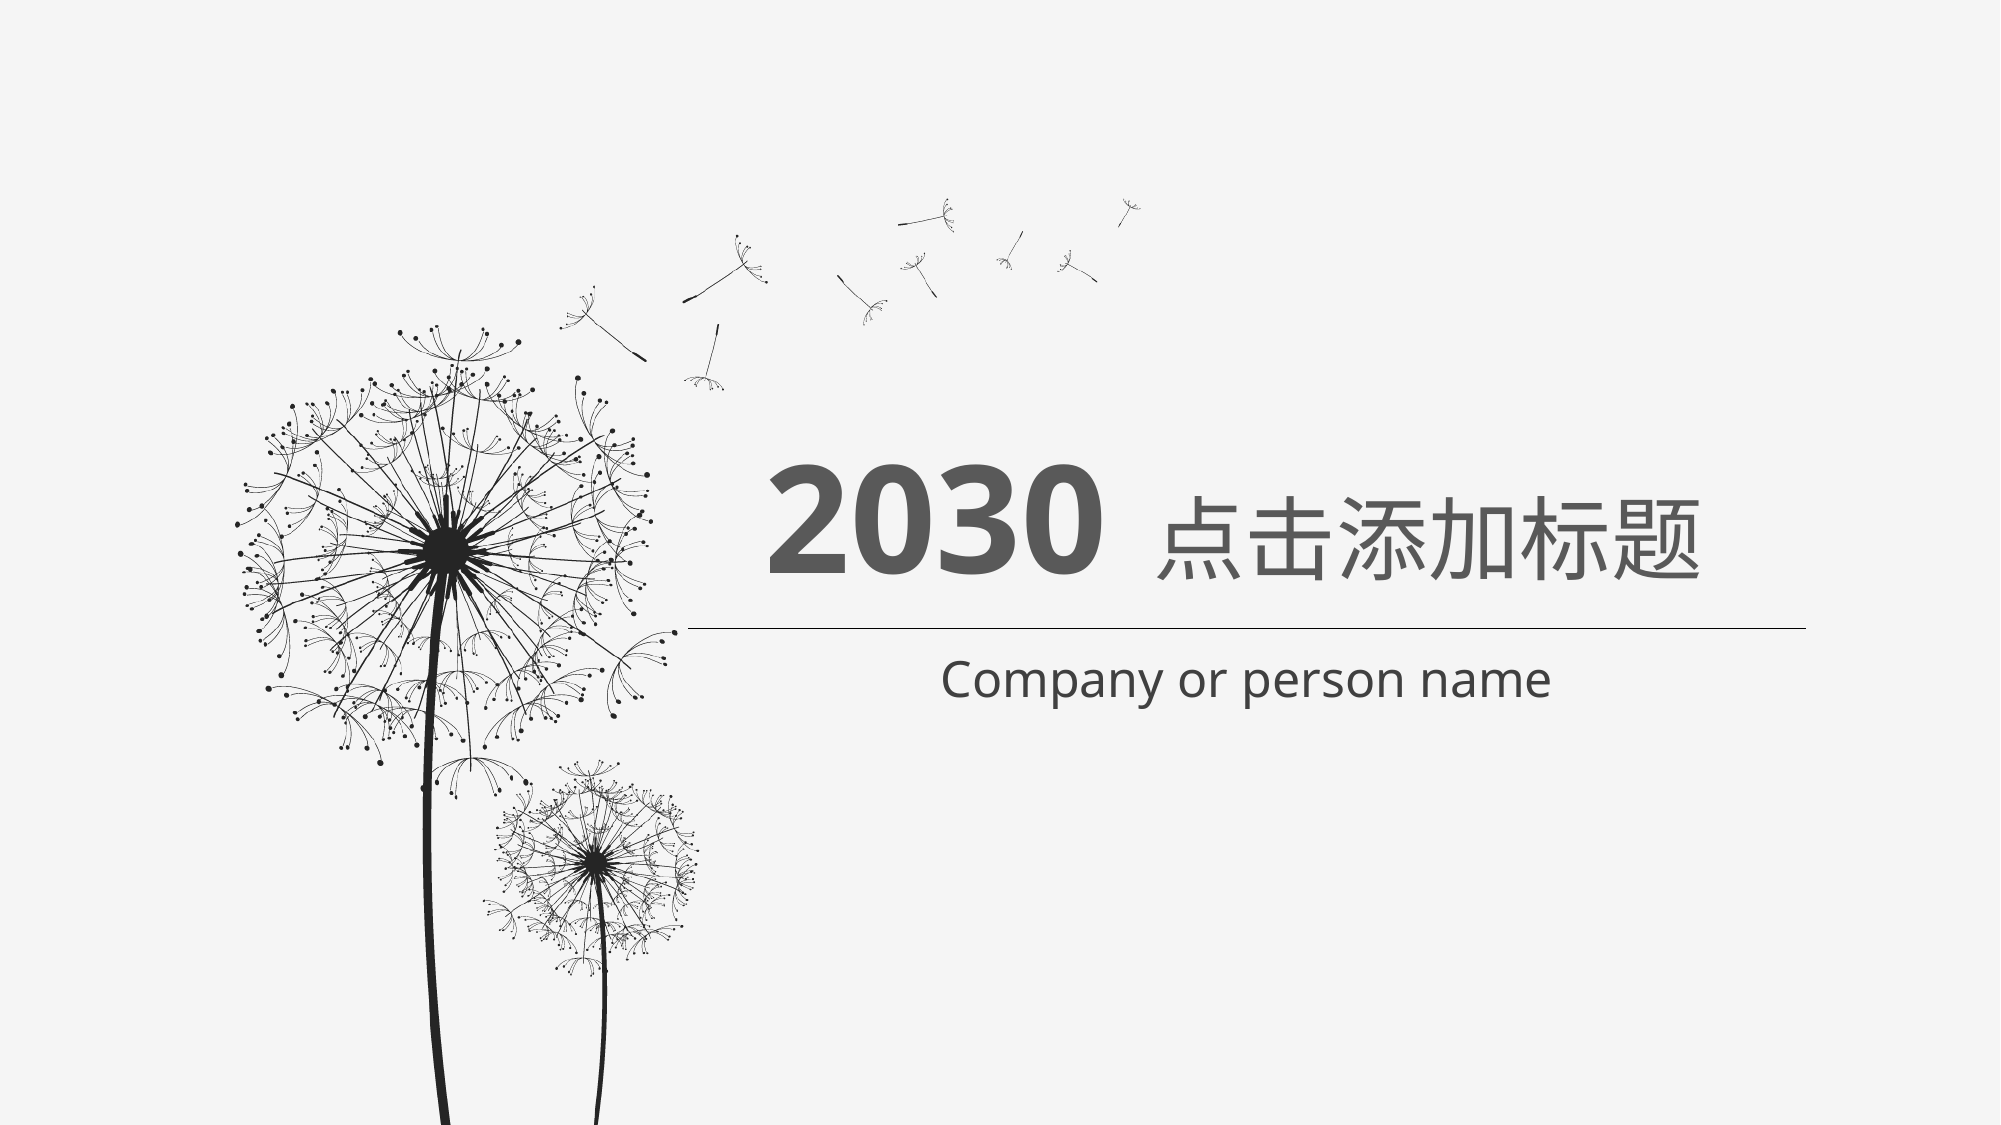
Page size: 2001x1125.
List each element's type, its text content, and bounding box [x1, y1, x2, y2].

text_box Company or person name [1177, 640, 1569, 715]
picture [209, 160, 1174, 1125]
text_box 2030 点击添加标题 [1177, 416, 1719, 611]
